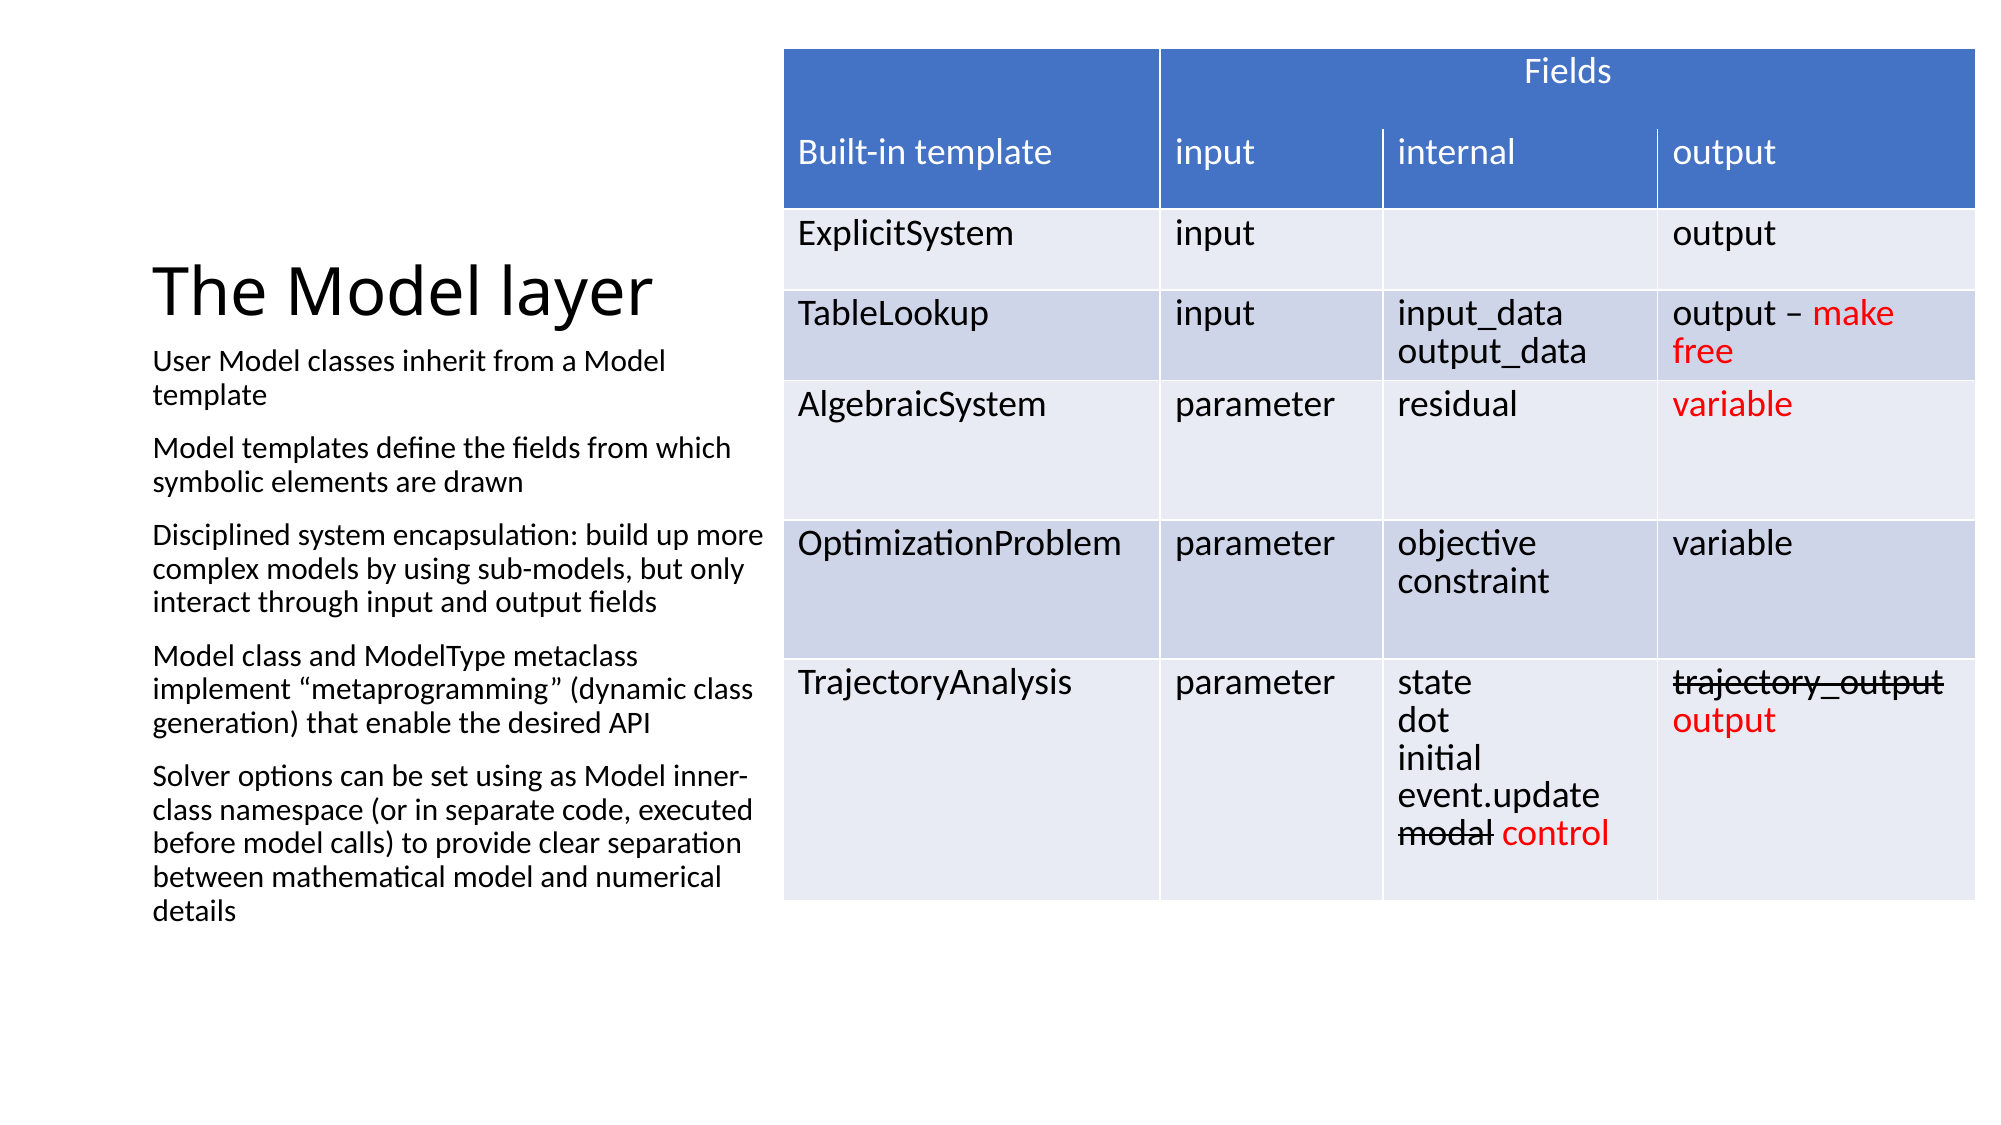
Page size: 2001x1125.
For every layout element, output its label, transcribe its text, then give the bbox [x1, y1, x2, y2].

table_cell OptimizationProblem [784, 521, 1159, 658]
table_cell input_data output_data [1384, 291, 1657, 380]
table_cell parameter [1161, 381, 1382, 519]
table_cell TrajectoryAnalysis [784, 660, 1159, 900]
table_cell parameter [1161, 660, 1382, 900]
table_cell input [1161, 129, 1382, 208]
table_header Fields [1161, 49, 1975, 129]
table_cell output – make free [1658, 291, 1975, 380]
table_cell objective constraint [1384, 521, 1657, 658]
table_cell internal [1384, 129, 1657, 208]
table_cell variable [1658, 521, 1975, 658]
table_cell output [1658, 210, 1975, 289]
table_cell input [1161, 210, 1382, 289]
table_cell variable [1658, 381, 1975, 519]
table_cell TableLookup [784, 291, 1159, 380]
table_cell ExplicitSystem [784, 210, 1159, 289]
table_cell input [1161, 291, 1382, 380]
table_cell residual [1384, 381, 1657, 519]
title The Model layer [137, 75, 782, 337]
table_cell output [1658, 129, 1975, 208]
table_header [784, 49, 1159, 129]
table_cell parameter [1161, 521, 1382, 658]
table_cell [1384, 210, 1657, 289]
table_cell Built-in template [784, 129, 1159, 208]
table_cell AlgebraicSystem [784, 381, 1159, 519]
table_cell state dot initial event.update modal control [1384, 660, 1657, 900]
table_cell trajectory_output output [1658, 660, 1975, 900]
list User Model classes inherit from a Model template Model templates define the fields from which symbolic elements are drawn Disciplined system encapsulation: build up more complex models by using sub-models, but only interact through input and output fields Model class and ModelType metaclass implement “metaprogramming” (dynamic class generation) that enable the desired API Solver options can be set using as Model inner-class namespace (or in separate code, executed before model calls) to provide clear separation between mathematical model and numerical details [137, 337, 783, 963]
